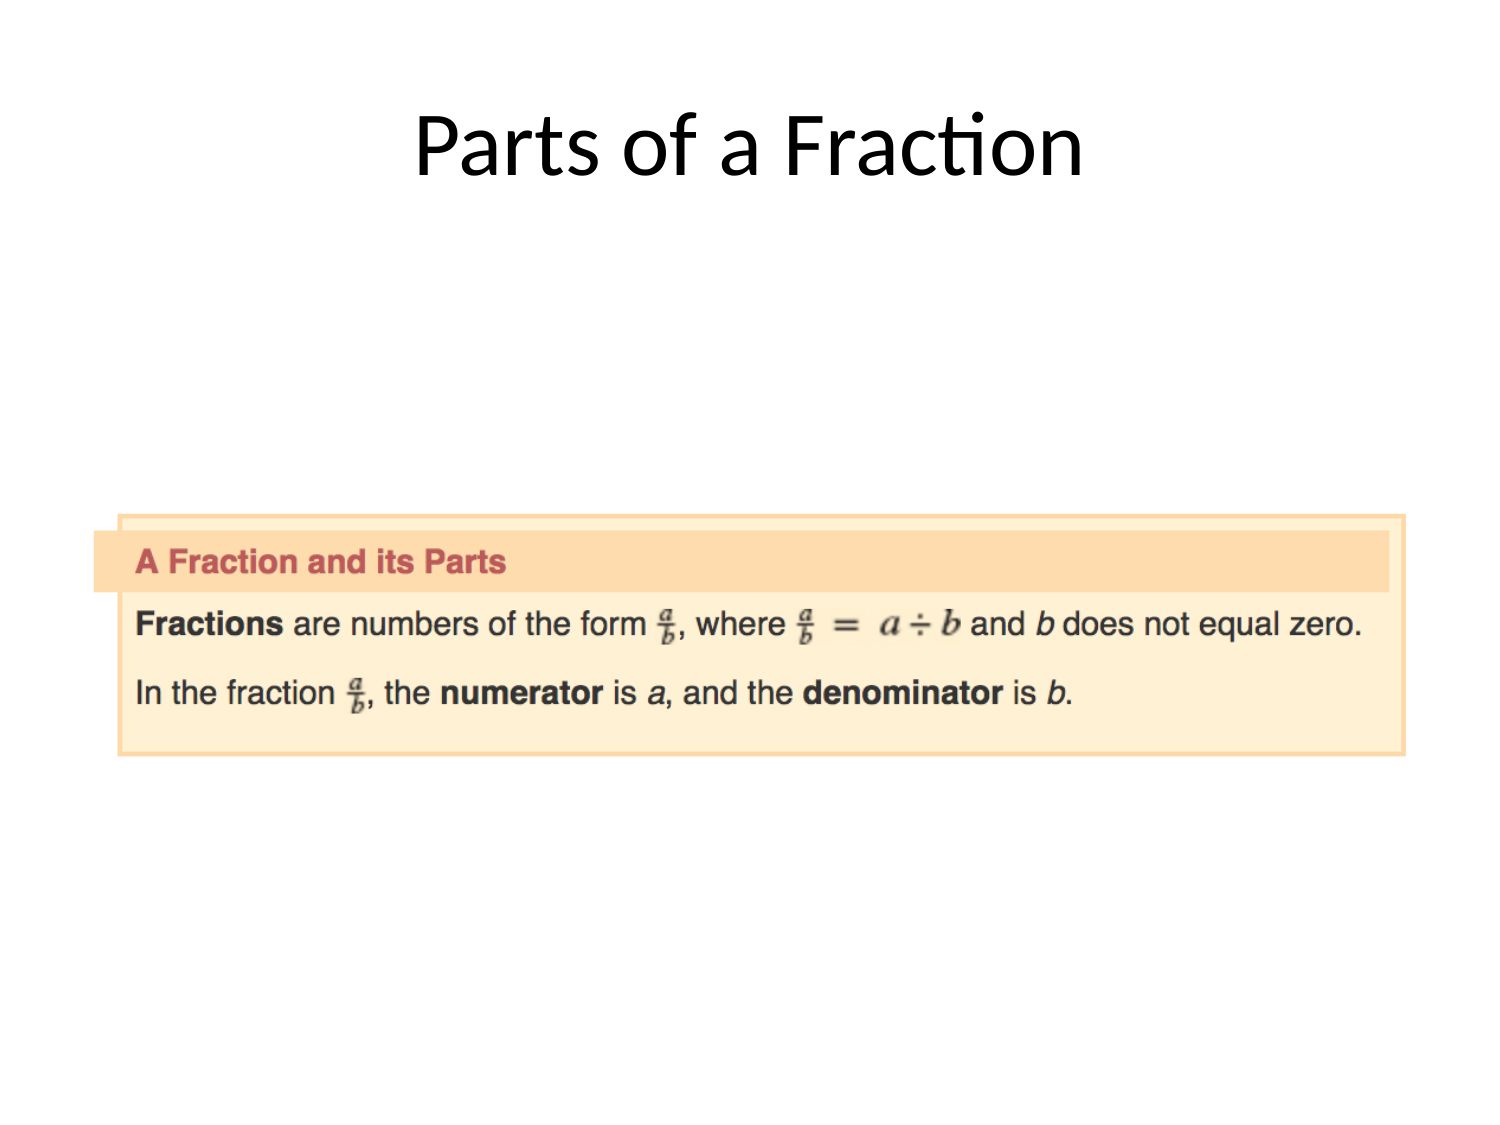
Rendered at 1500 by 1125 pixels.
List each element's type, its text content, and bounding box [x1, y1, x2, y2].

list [74, 262, 1426, 1006]
title Parts of a Fraction [75, 45, 1425, 233]
